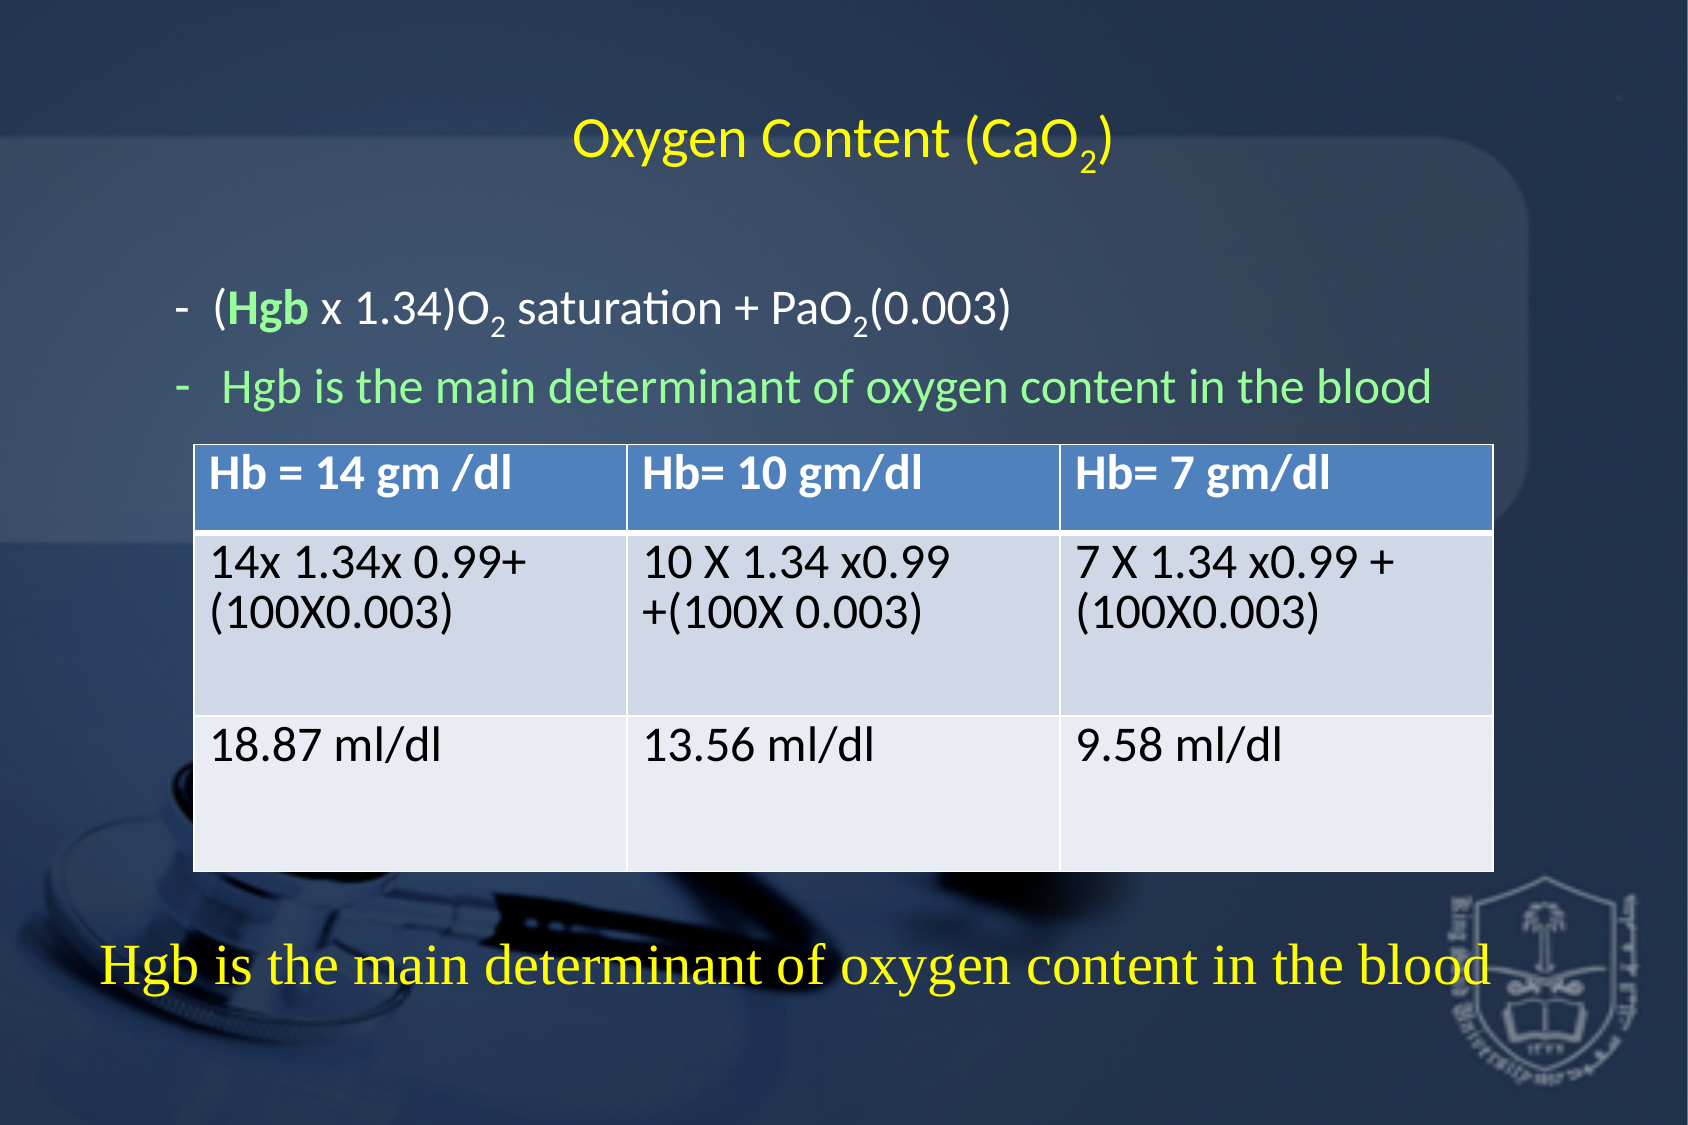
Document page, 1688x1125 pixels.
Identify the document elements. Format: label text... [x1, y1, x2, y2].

table_header Hb = 14 gm /dl [195, 445, 626, 530]
table_header Hb= 10 gm/dl [628, 445, 1059, 530]
table_cell 18.87 ml/dl [195, 717, 626, 871]
table_cell 9.58 ml/dl [1061, 717, 1492, 871]
table_cell 14x 1.34x 0.99+ (100X0.003) [195, 536, 626, 715]
picture [0, 0, 1688, 1125]
list - (Hgb x 1.34)O2 saturation + PaO2(0.003) Hgb is the main determinant of oxygen content in the blood [84, 262, 1604, 1005]
title Oxygen Content (CaO2) [84, 45, 1604, 233]
text_box Hgb is the main determinant of oxygen content in the blood [84, 919, 1553, 1004]
table_cell 10 X 1.34 x0.99 +(100X 0.003) [628, 536, 1059, 715]
table_header Hb= 7 gm/dl [1061, 445, 1492, 530]
table_cell 13.56 ml/dl [628, 717, 1059, 871]
table_cell 7 X 1.34 x0.99 + (100X0.003) [1061, 536, 1492, 715]
